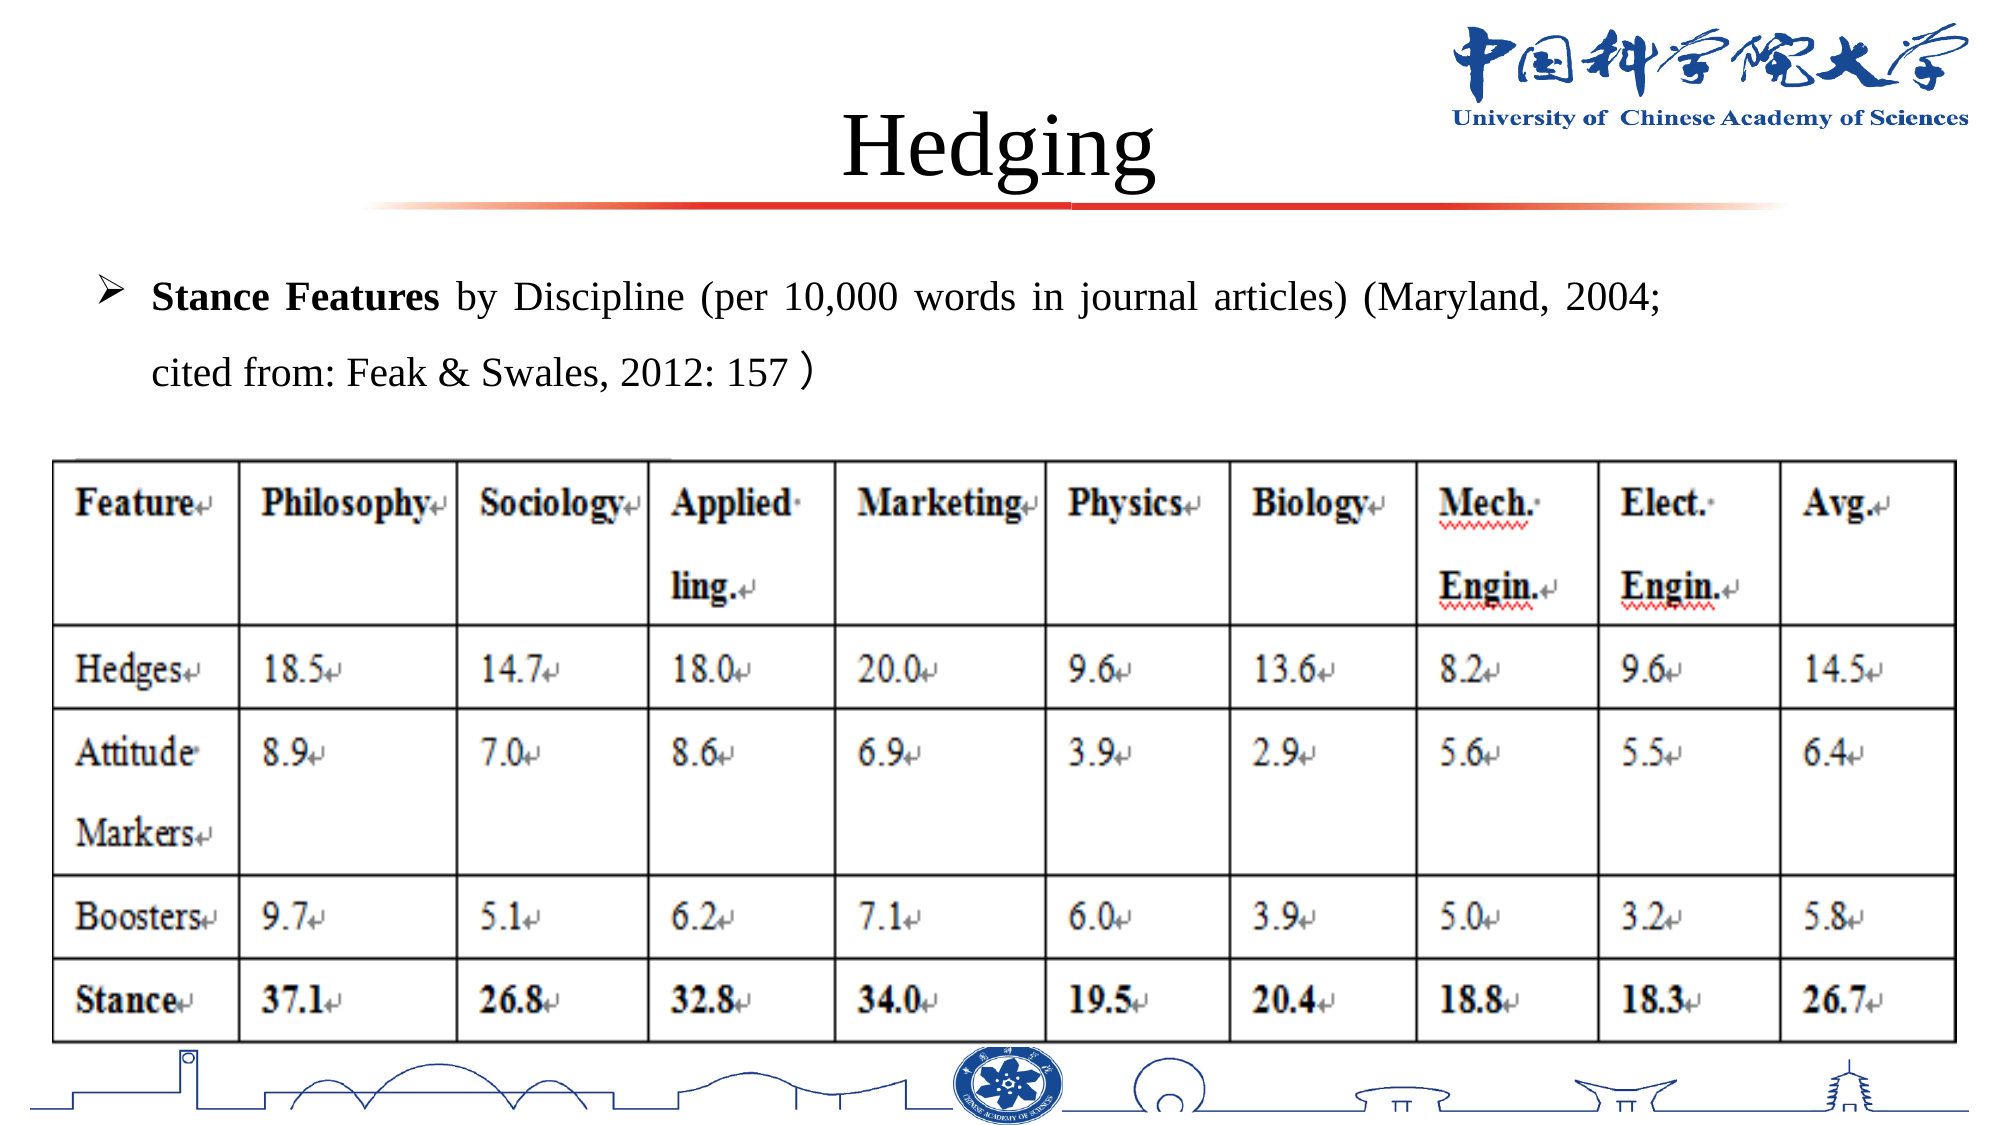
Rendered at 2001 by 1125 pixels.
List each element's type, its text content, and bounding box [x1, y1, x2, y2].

list Stance Features by Discipline (per 10,000 words in journal articles) (Maryland, 2004; cited from: Feak & Swales, 2012: 157） [80, 236, 1678, 458]
title Hedging [99, 45, 1900, 233]
picture [30, 458, 1969, 1125]
picture [1437, 23, 1969, 129]
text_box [334, 202, 1816, 210]
